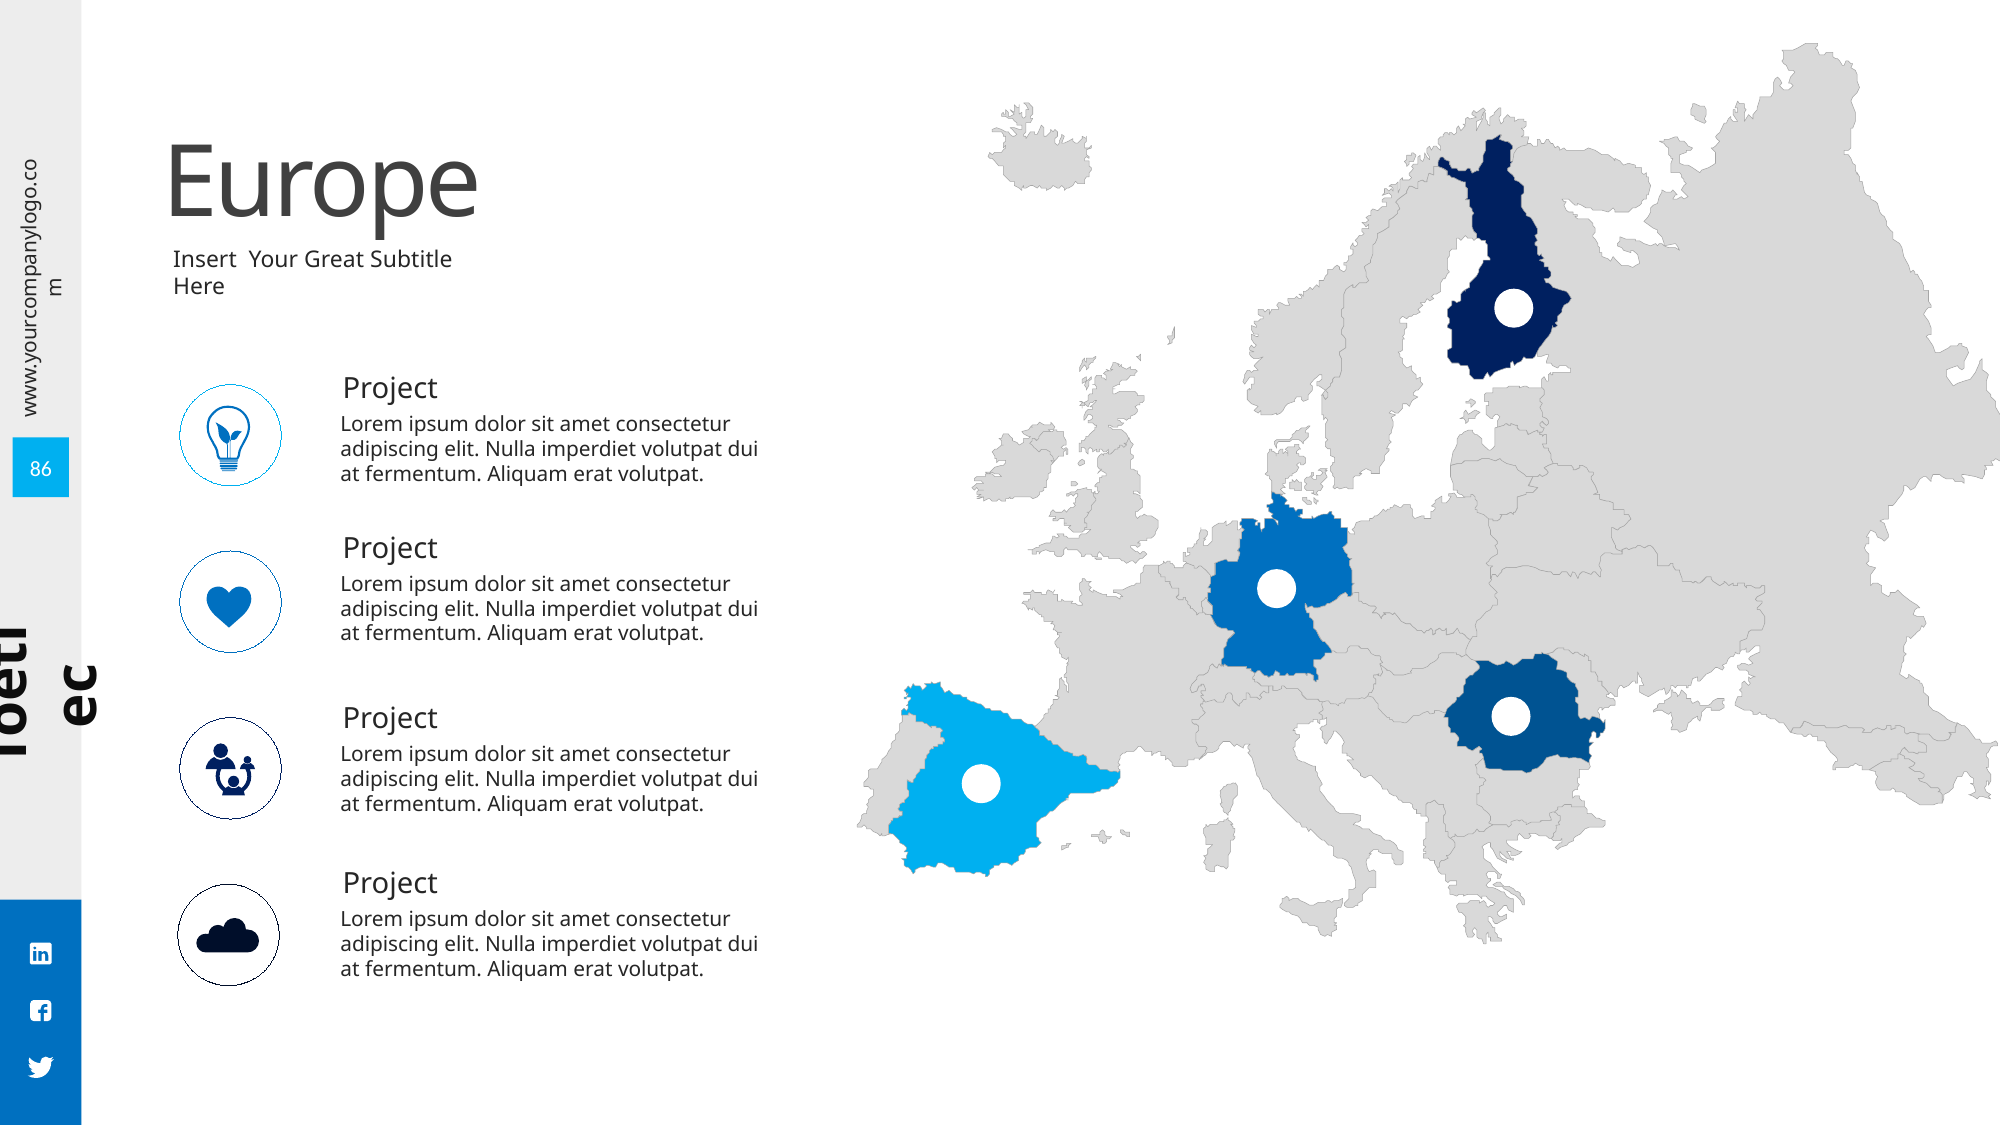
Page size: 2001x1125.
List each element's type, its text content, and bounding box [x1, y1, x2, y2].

slide_number 86 [12, 437, 69, 498]
text_box Lorem ipsum dolor sit amet consectetur adipiscing elit. Nulla imperdiet volutpat dui at fermentum. Aliquam erat volutpat. [325, 898, 792, 989]
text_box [179, 384, 282, 486]
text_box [179, 717, 282, 820]
text_box Project [327, 685, 550, 733]
text_box Lorem ipsum dolor sit amet consectetur adipiscing elit. Nulla imperdiet volutpat dui at fermentum. Aliquam erat volutpat. [325, 562, 792, 653]
text_box Project [327, 850, 550, 898]
text_box Lorem ipsum dolor sit amet consectetur adipiscing elit. Nulla imperdiet volutpat dui at fermentum. Aliquam erat volutpat. [325, 402, 792, 493]
text_box Europe [147, 116, 677, 236]
text_box Insert Your Great Subtitle Here [158, 237, 512, 307]
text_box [177, 884, 280, 986]
text_box Project [327, 355, 550, 402]
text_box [179, 550, 282, 653]
text_box Lorem ipsum dolor sit amet consectetur adipiscing elit. Nulla imperdiet volutpat dui at fermentum. Aliquam erat volutpat. [325, 733, 792, 823]
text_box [857, 43, 2000, 944]
text_box Project [327, 514, 550, 562]
